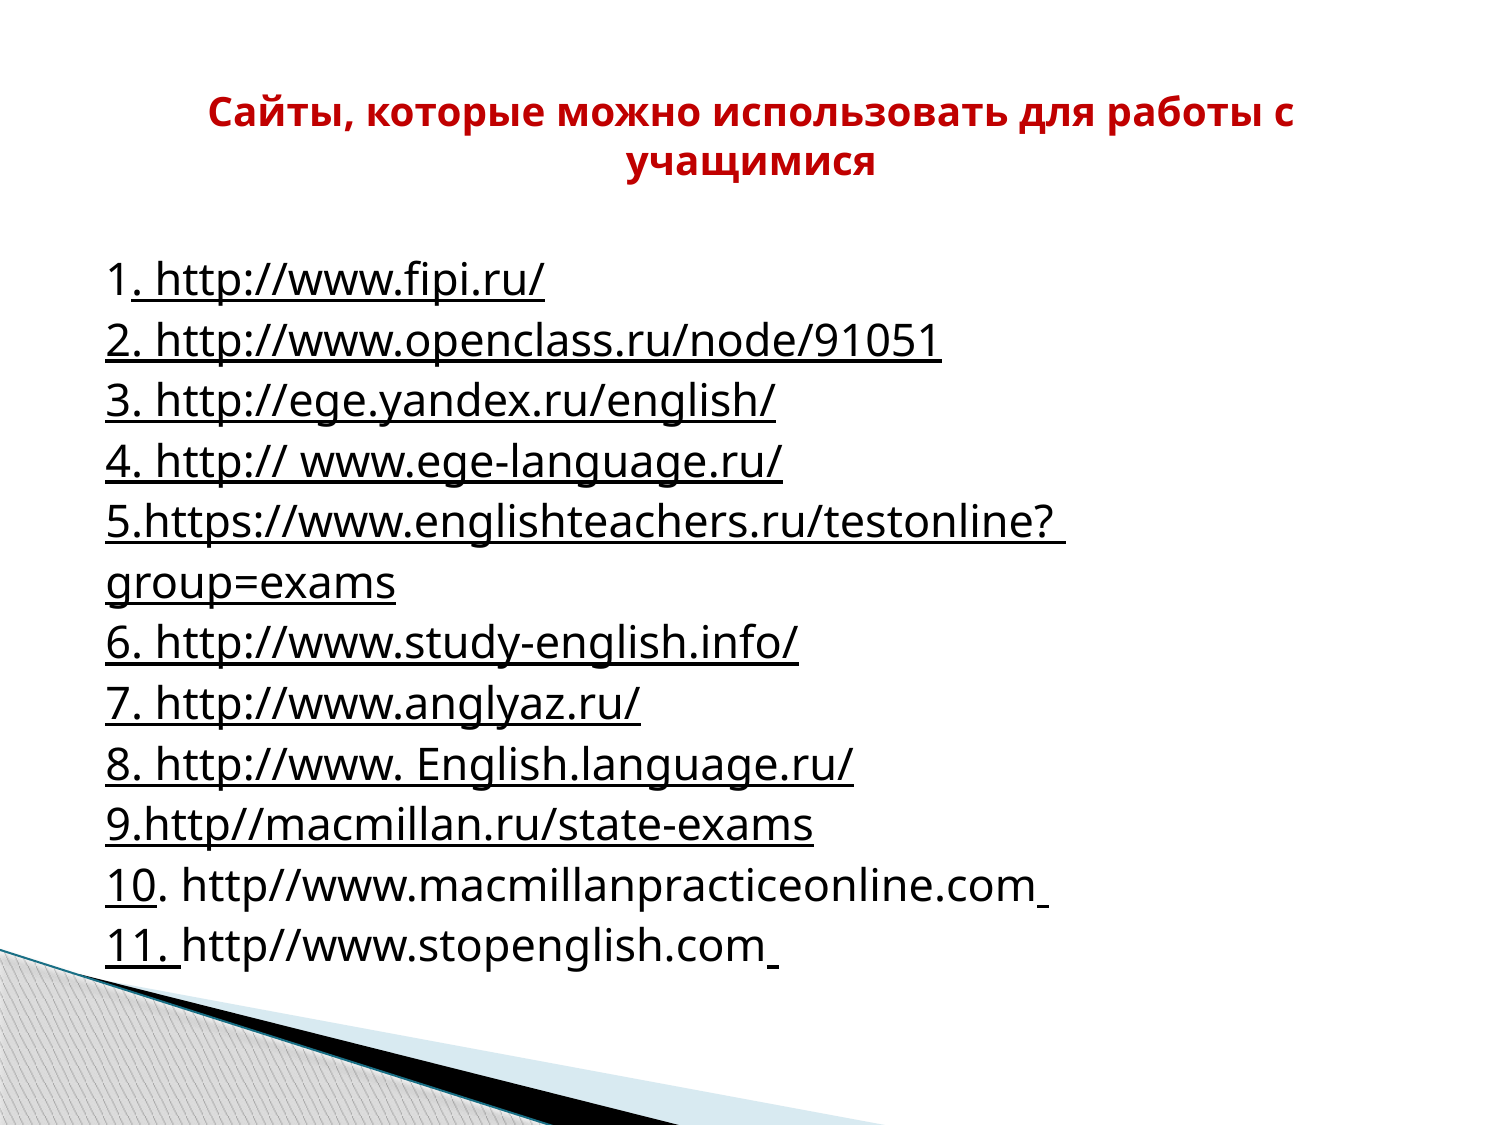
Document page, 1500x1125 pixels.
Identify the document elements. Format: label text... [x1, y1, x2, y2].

list 1. http://www.fipi.ru/ 2. http://www.openclass.ru/node/91051 3. http://ege.yandex.ru/english/ 4. http:// www.ege-language.ru/ 5.https://www.englishteachers.ru/testonline? group=exams 6. http://www.study-english.info/ 7. http://www.anglyaz.ru/ 8. http://www. English.language.ru/ 9.http//macmillan.ru/state-exams 10. http//www.macmillanpracticeonline.com 11. http//www.stopenglish.com [75, 243, 1425, 986]
title Сайты, которые можно использовать для работы с учащимися [76, 78, 1427, 266]
